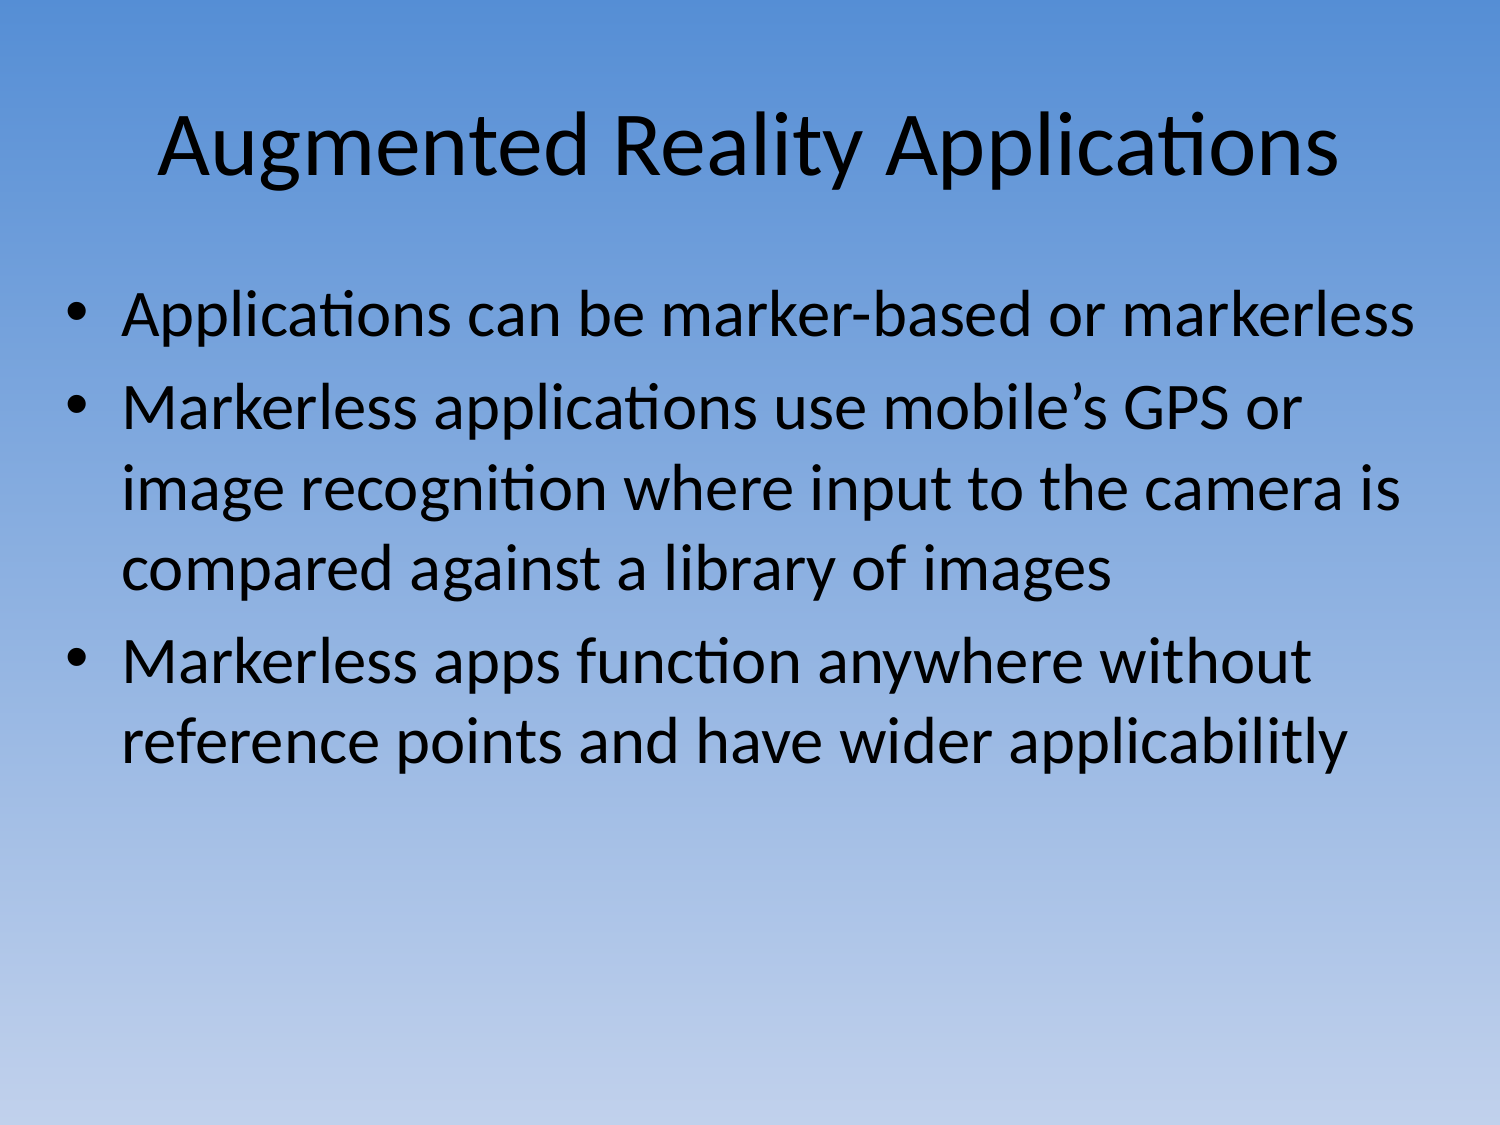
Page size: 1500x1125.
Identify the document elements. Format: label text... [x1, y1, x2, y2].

list Applications can be marker-based or markerless Markerless applications use mobile’s GPS or image recognition where input to the camera is compared against a library of images Markerless apps function anywhere without reference points and have wider applicabilitly [50, 262, 1463, 1005]
title Augmented Reality Applications [75, 45, 1425, 233]
